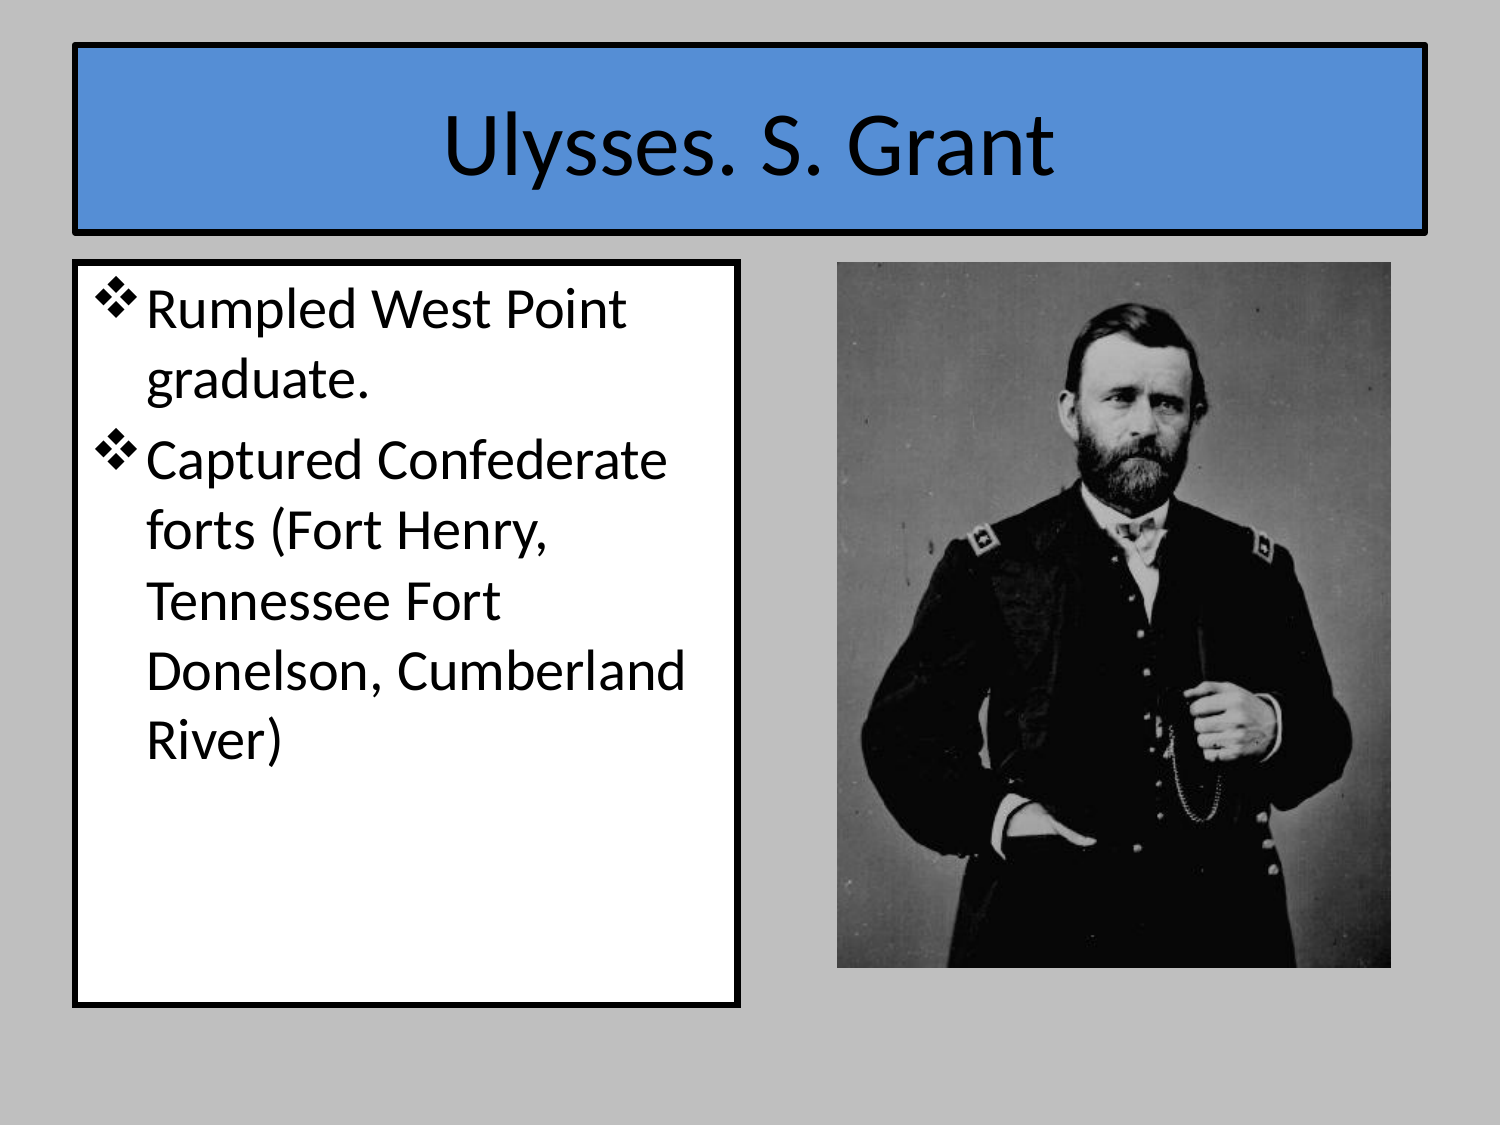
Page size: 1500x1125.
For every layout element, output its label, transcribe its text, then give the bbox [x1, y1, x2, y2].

title Ulysses. S. Grant [75, 45, 1425, 233]
picture [837, 262, 1391, 968]
list Rumpled West Point graduate. Captured Confederate forts (Fort Henry, Tennessee Fort Donelson, Cumberland River) [75, 262, 738, 1005]
